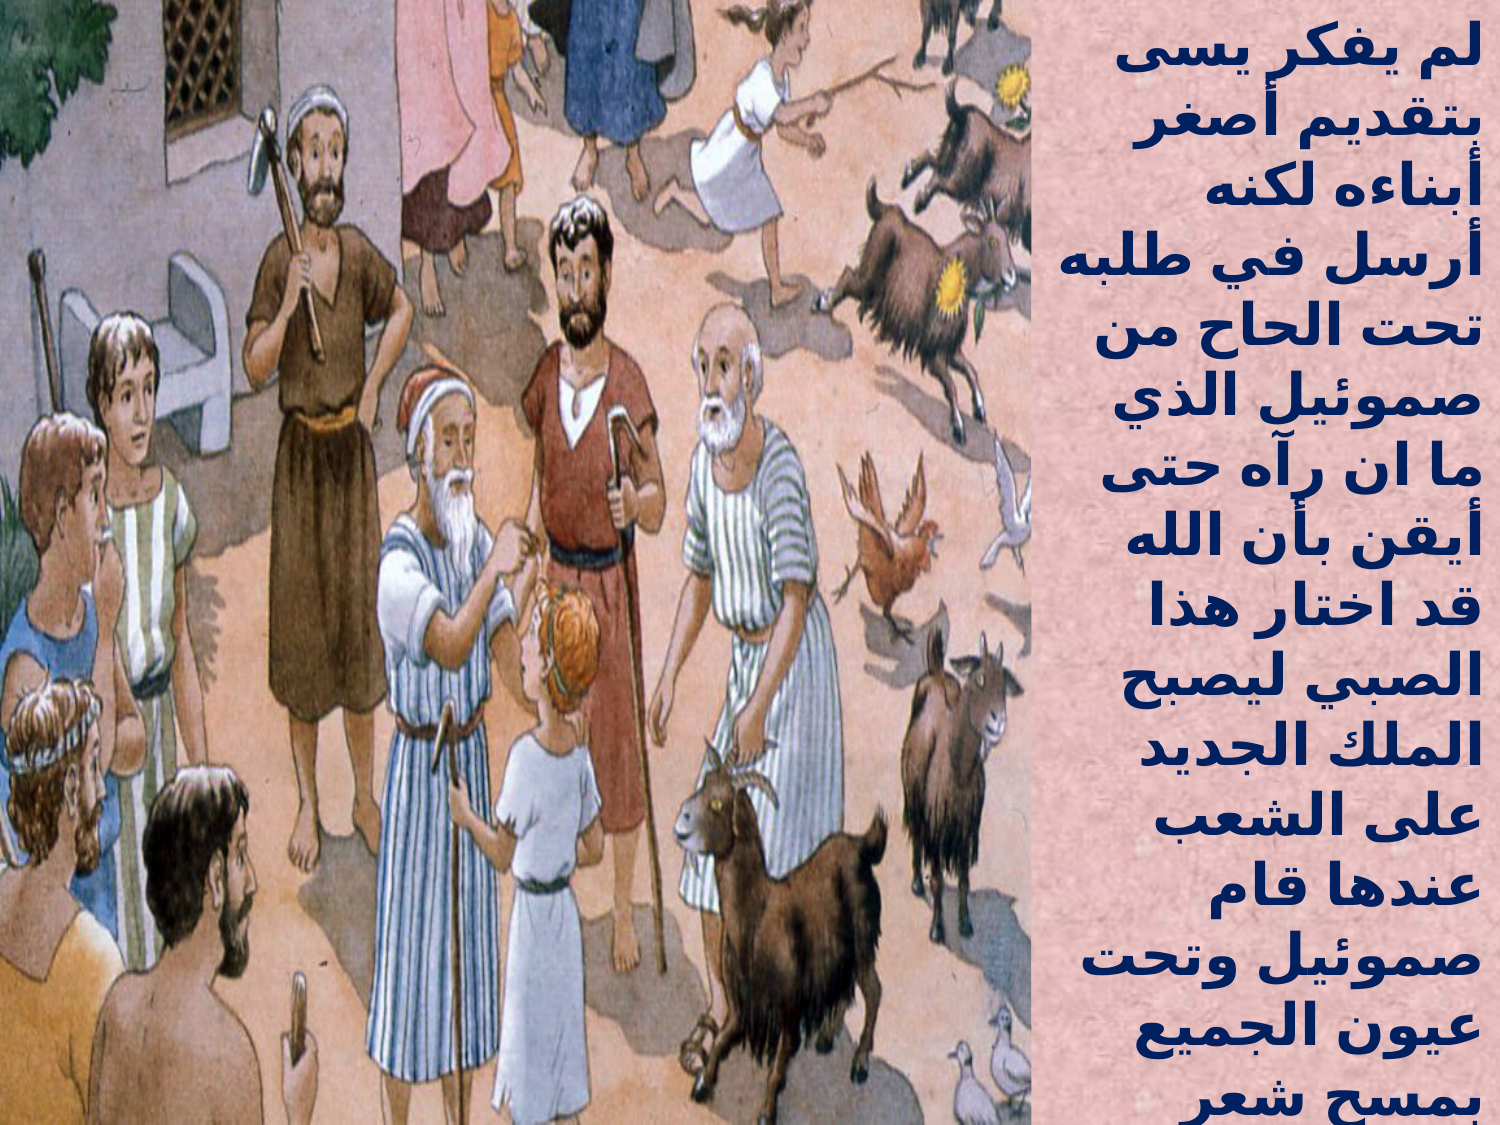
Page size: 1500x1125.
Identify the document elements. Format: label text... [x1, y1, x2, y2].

text_box لم يفكر يسى بتقديم أصغر أبناءه لكنه أرسل في طلبه تحت الحاح من صموئيل الذي ما ان رآه حتى أيقن بأن الله قد اختار هذا الصبي ليصبح الملك الجديد على الشعب عندها قام صموئيل وتحت عيون الجميع بمسح شعر داوود بالزيت المقدس ليصبح فيما بعد ملكا عظيما على شعبه. شعر صموئيل بالراحة فعاد الى داره في الرامة ليستريح بسلام [1032, 0, 1500, 1125]
picture [0, 0, 1032, 1125]
